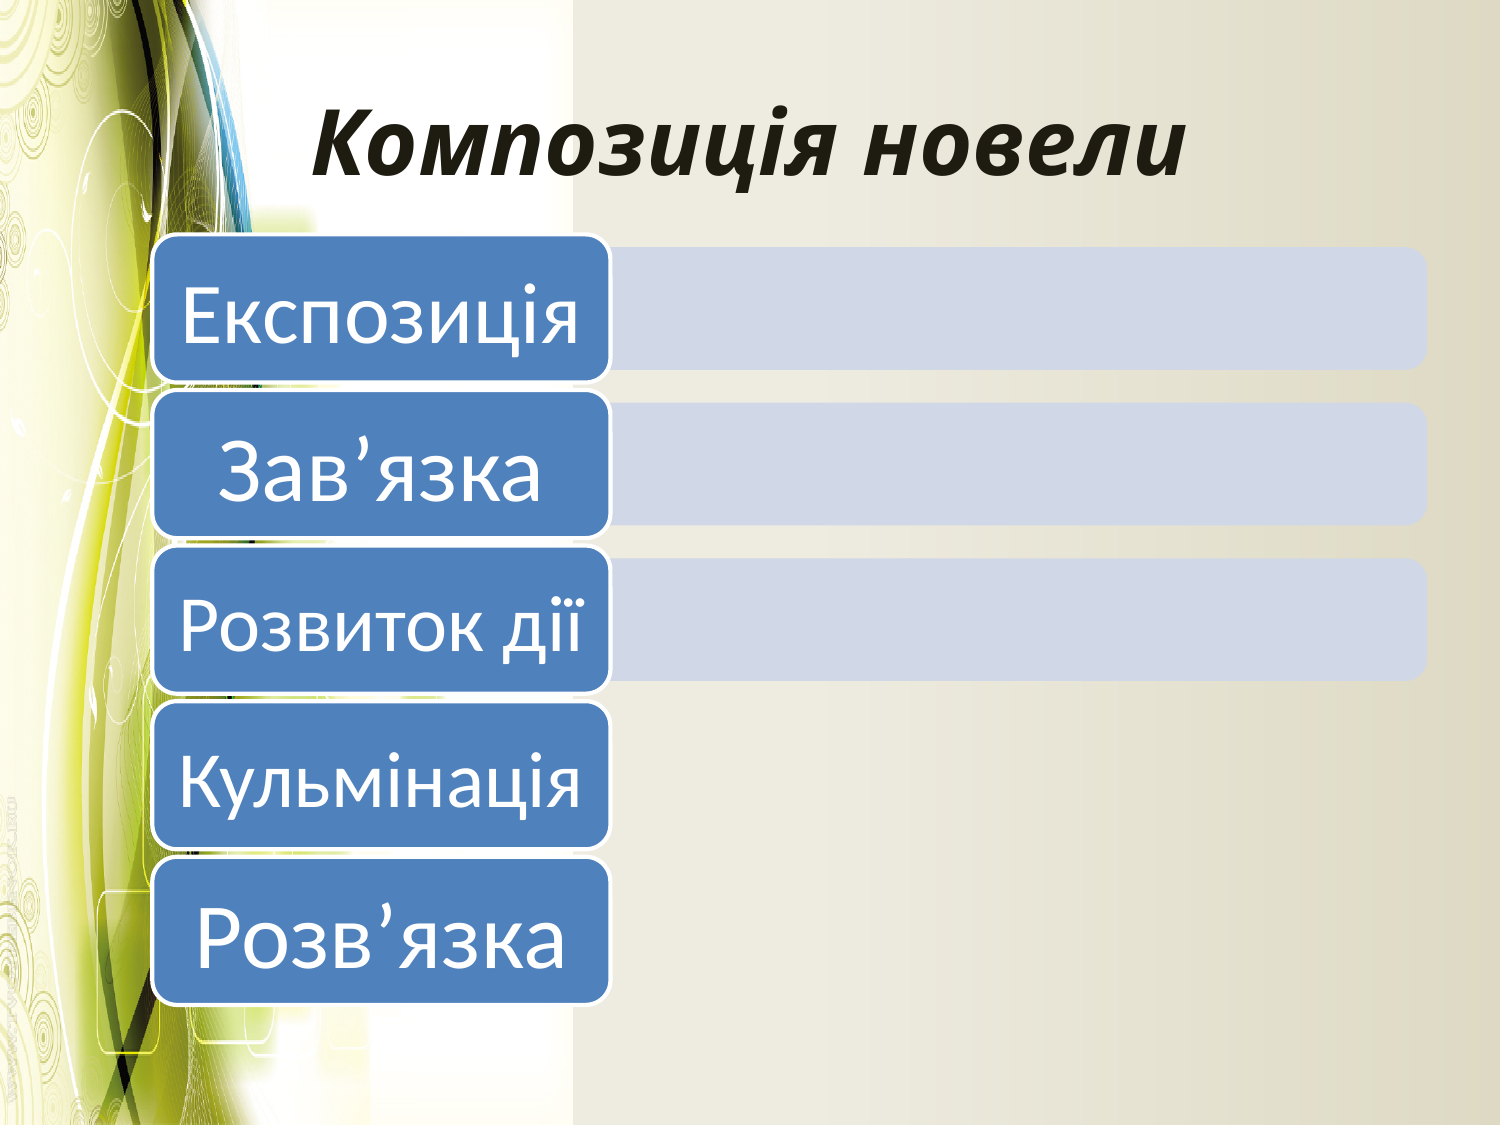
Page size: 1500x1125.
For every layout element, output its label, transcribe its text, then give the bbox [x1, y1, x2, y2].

picture [0, 0, 573, 1125]
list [152, 234, 1426, 1006]
title Композиція новели [74, 44, 1426, 233]
